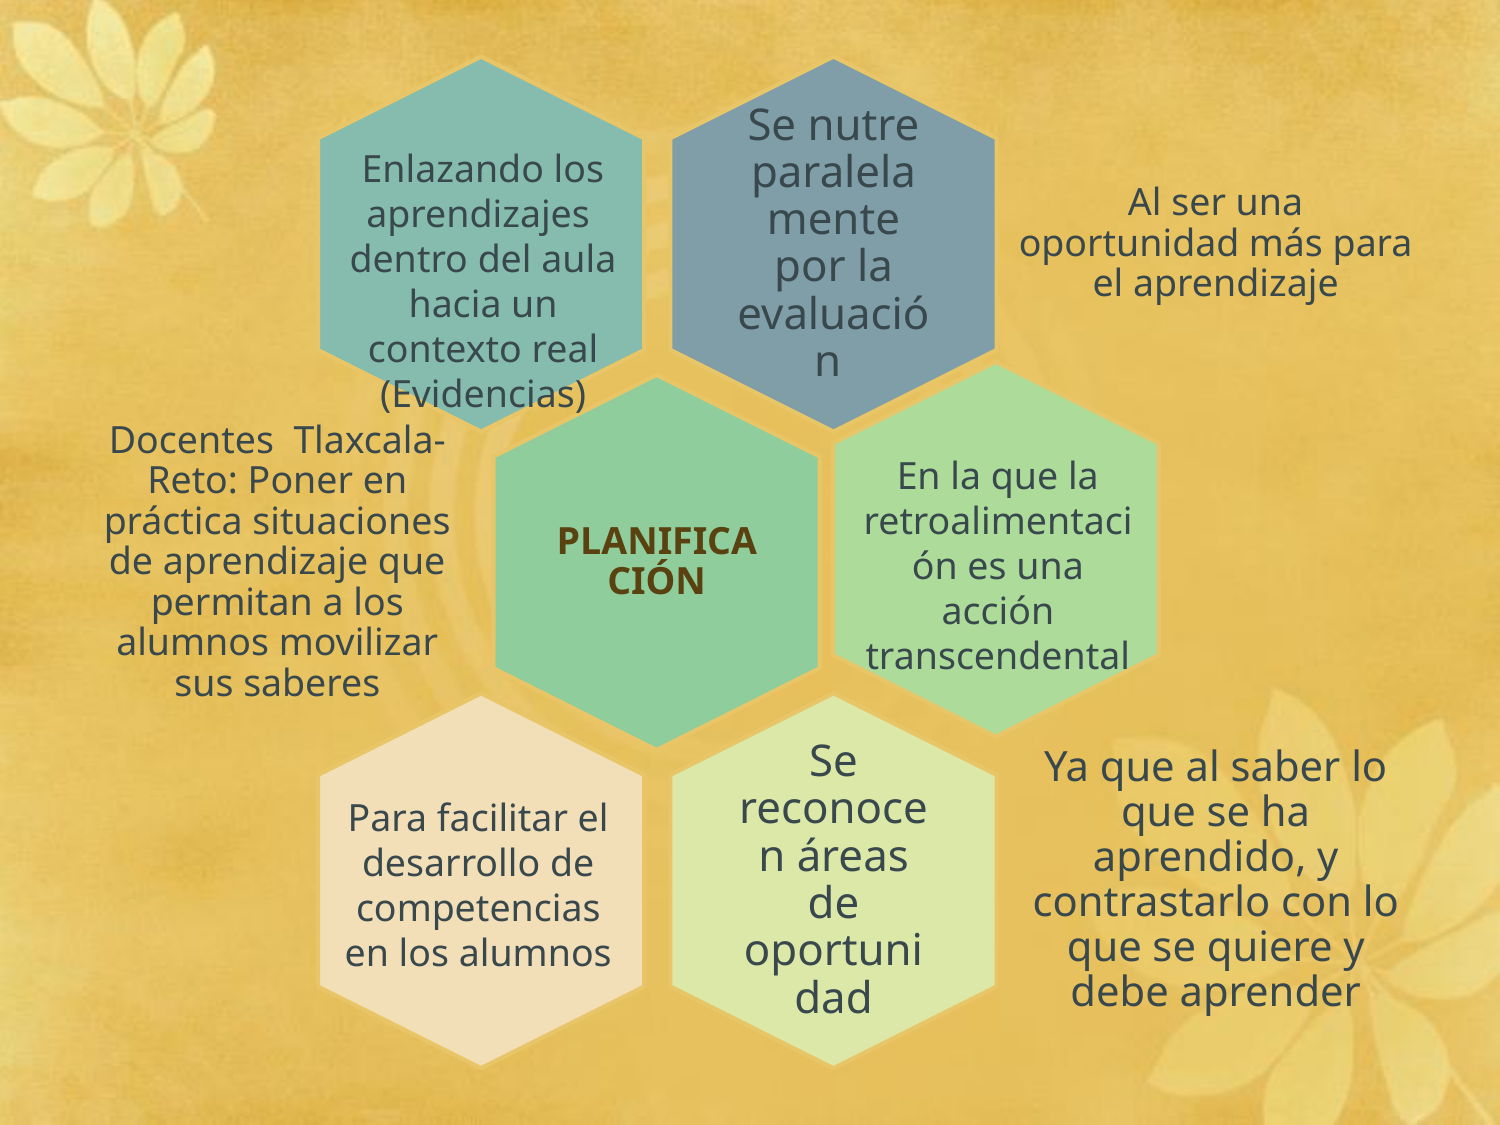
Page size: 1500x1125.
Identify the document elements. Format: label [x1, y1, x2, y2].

list [74, 54, 1426, 1071]
picture [0, 0, 1500, 1125]
